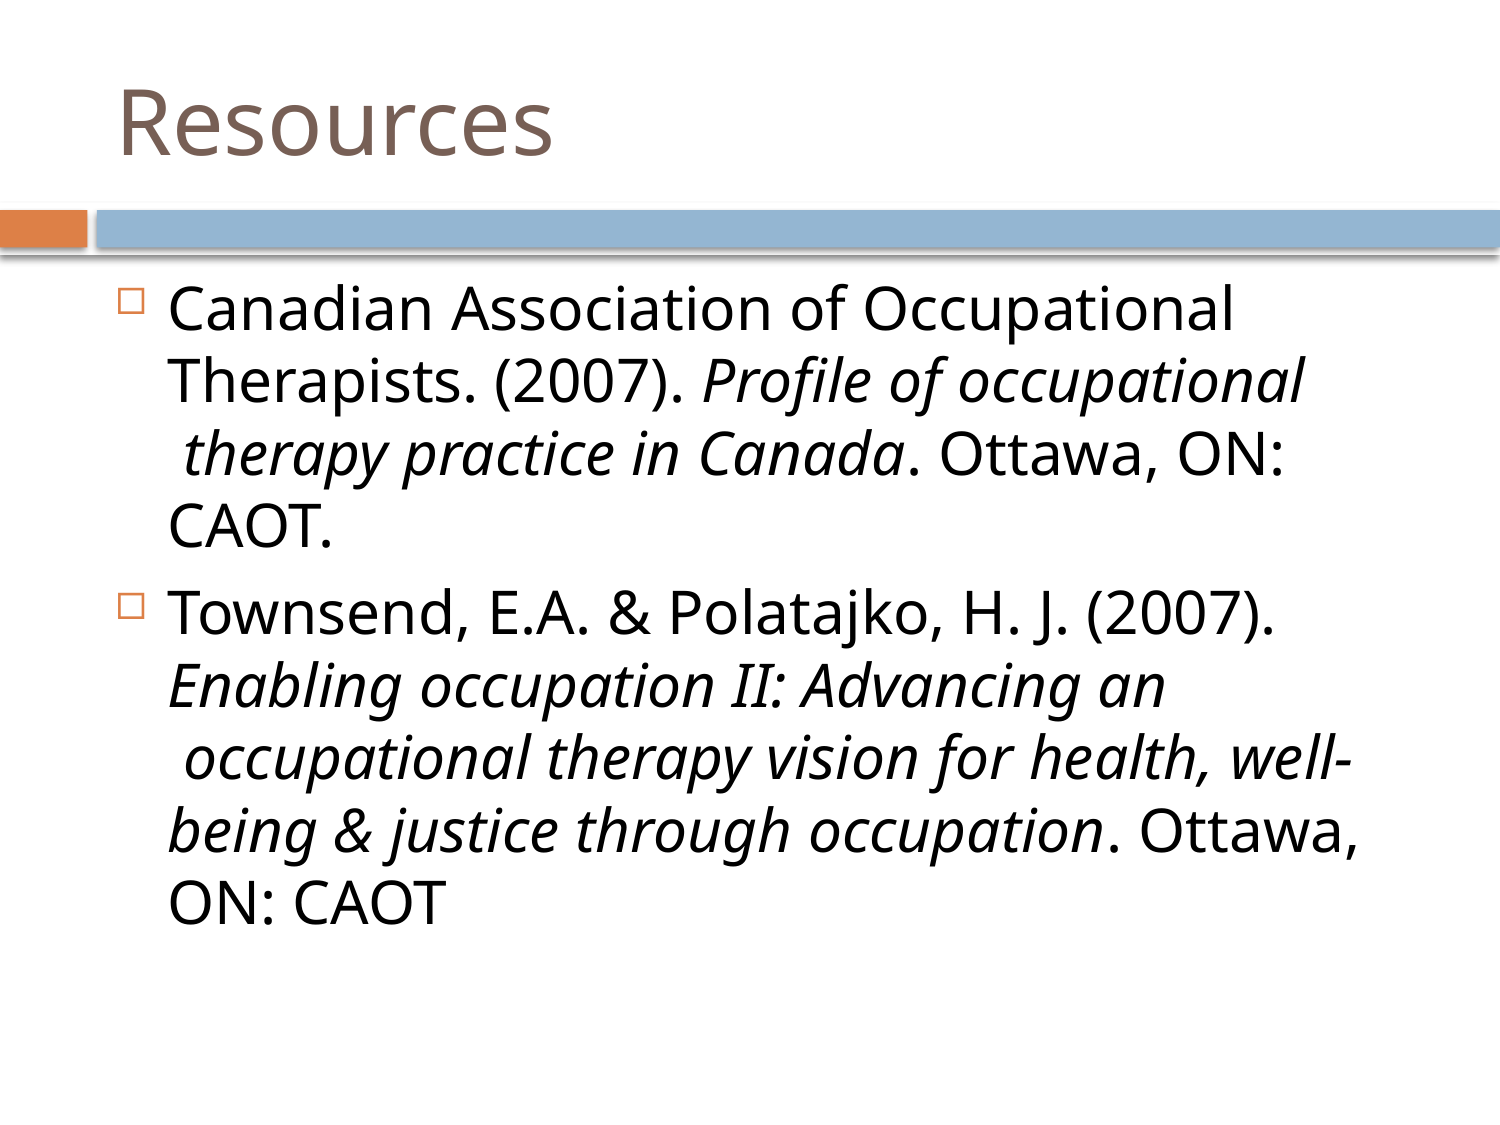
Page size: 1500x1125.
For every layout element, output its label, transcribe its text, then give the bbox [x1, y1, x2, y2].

title Resources [100, 37, 1438, 200]
list Canadian Association of Occupational Therapists. (2007). Profile of occupational therapy practice in Canada. Ottawa, ON: CAOT. Townsend, E.A. & Polatajko, H. J. (2007). Enabling occupation II: Advancing an occupational therapy vision for health, well-being & justice through occupation. Ottawa, ON: CAOT [100, 262, 1438, 1000]
